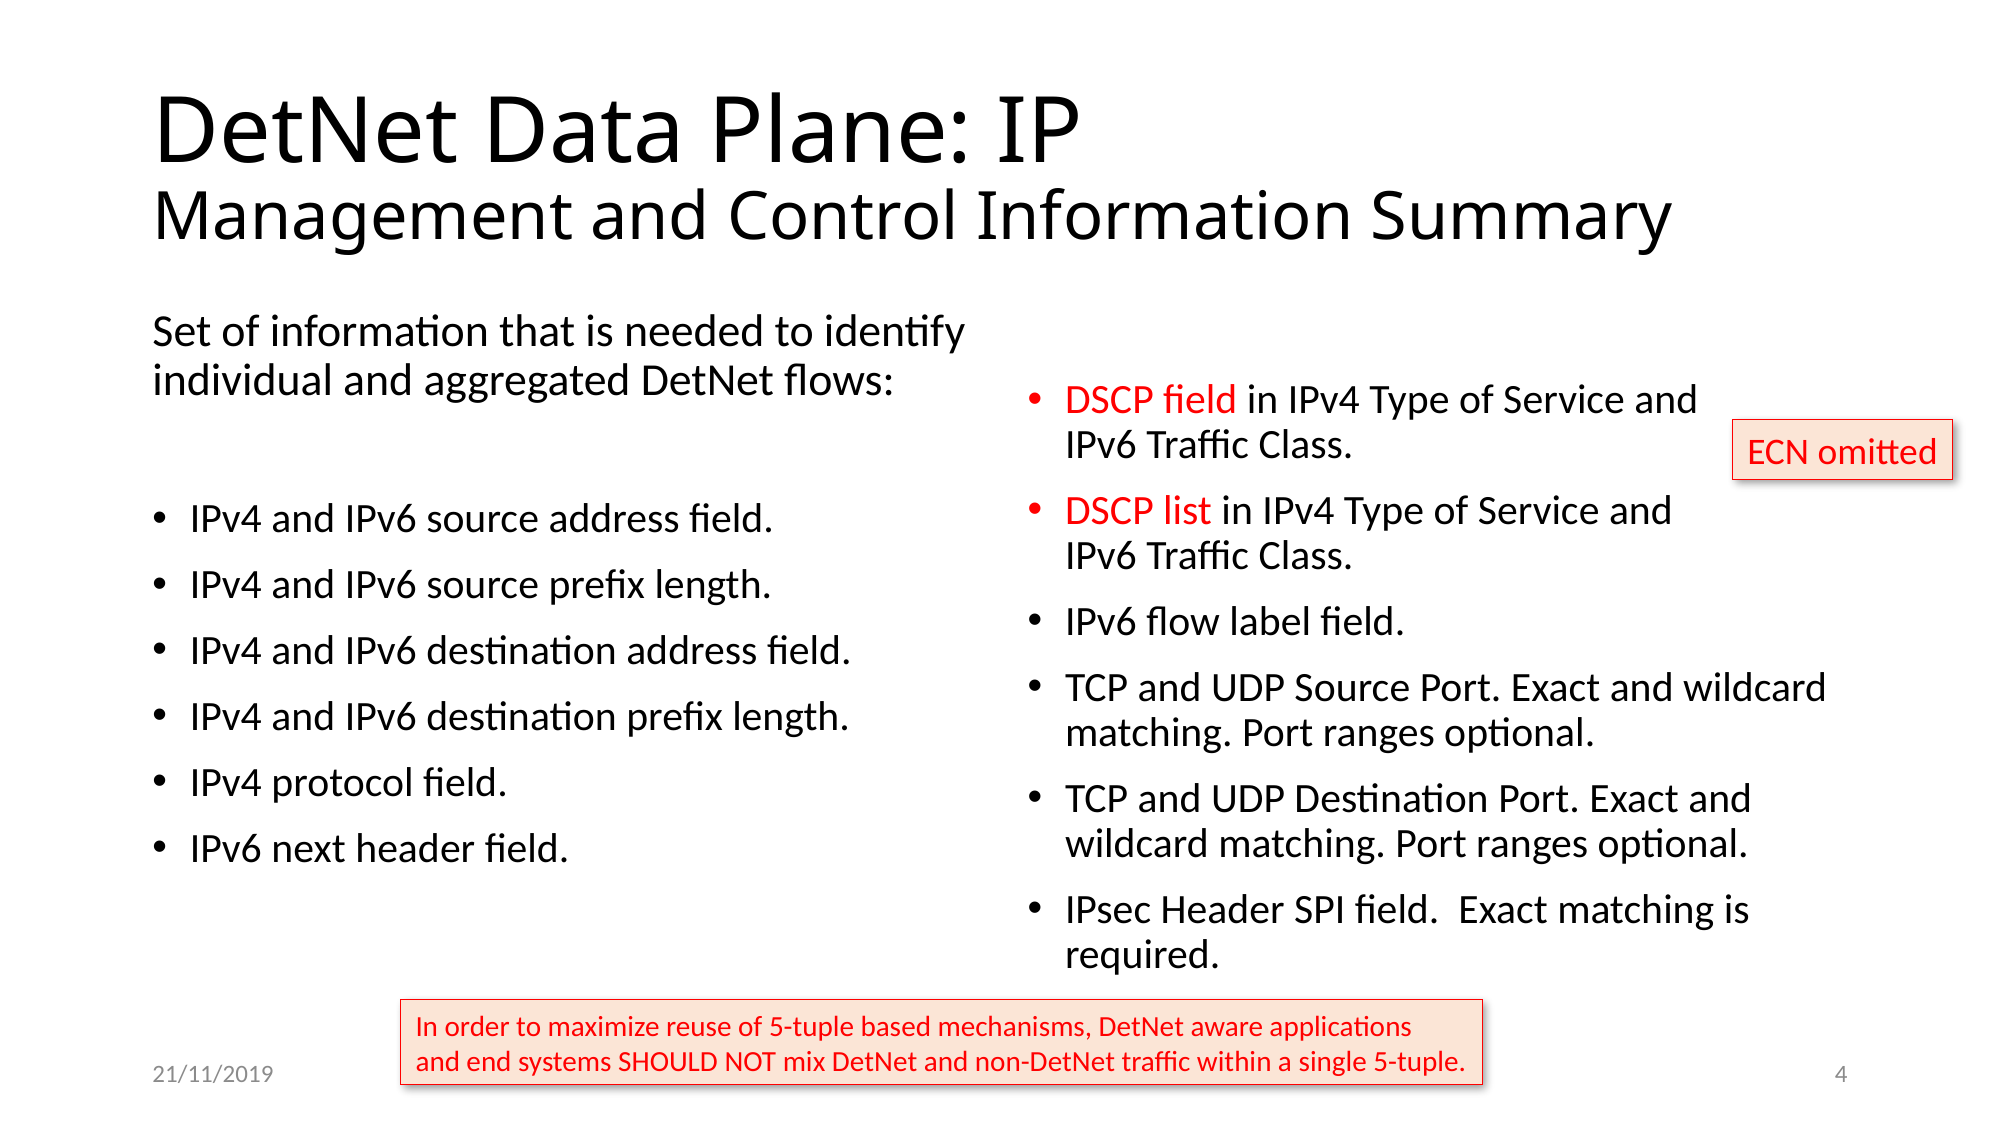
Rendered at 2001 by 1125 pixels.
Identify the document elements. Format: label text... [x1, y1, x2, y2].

slide_number 4 [1412, 1042, 1863, 1103]
list Set of information that is needed to identify individual and aggregated DetNet flows: IPv4 and IPv6 source address field. IPv4 and IPv6 source prefix length. IPv4 and IPv6 destination address field. IPv4 and IPv6 destination prefix length. IPv4 protocol field. IPv6 next header field. [137, 299, 988, 1014]
list DSCP field in IPv4 Type of Service and IPv6 Traffic Class. DSCP list in IPv4 Type of Service and IPv6 Traffic Class. IPv6 flow label field. TCP and UDP Source Port. Exact and wildcard matching. Port ranges optional. TCP and UDP Destination Port. Exact and wildcard matching. Port ranges optional. IPsec Header SPI field. Exact matching is required. [1012, 299, 1863, 1014]
text_box ECN omitted [1732, 419, 1953, 480]
text_box In order to maximize reuse of 5-tuple based mechanisms, DetNet aware applications and end systems SHOULD NOT mix DetNet and non-DetNet traffic within a single 5-tuple. [400, 999, 1483, 1085]
title DetNet Data Plane: IP Management and Control Information Summary [137, 59, 1863, 278]
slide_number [137, 1042, 588, 1103]
